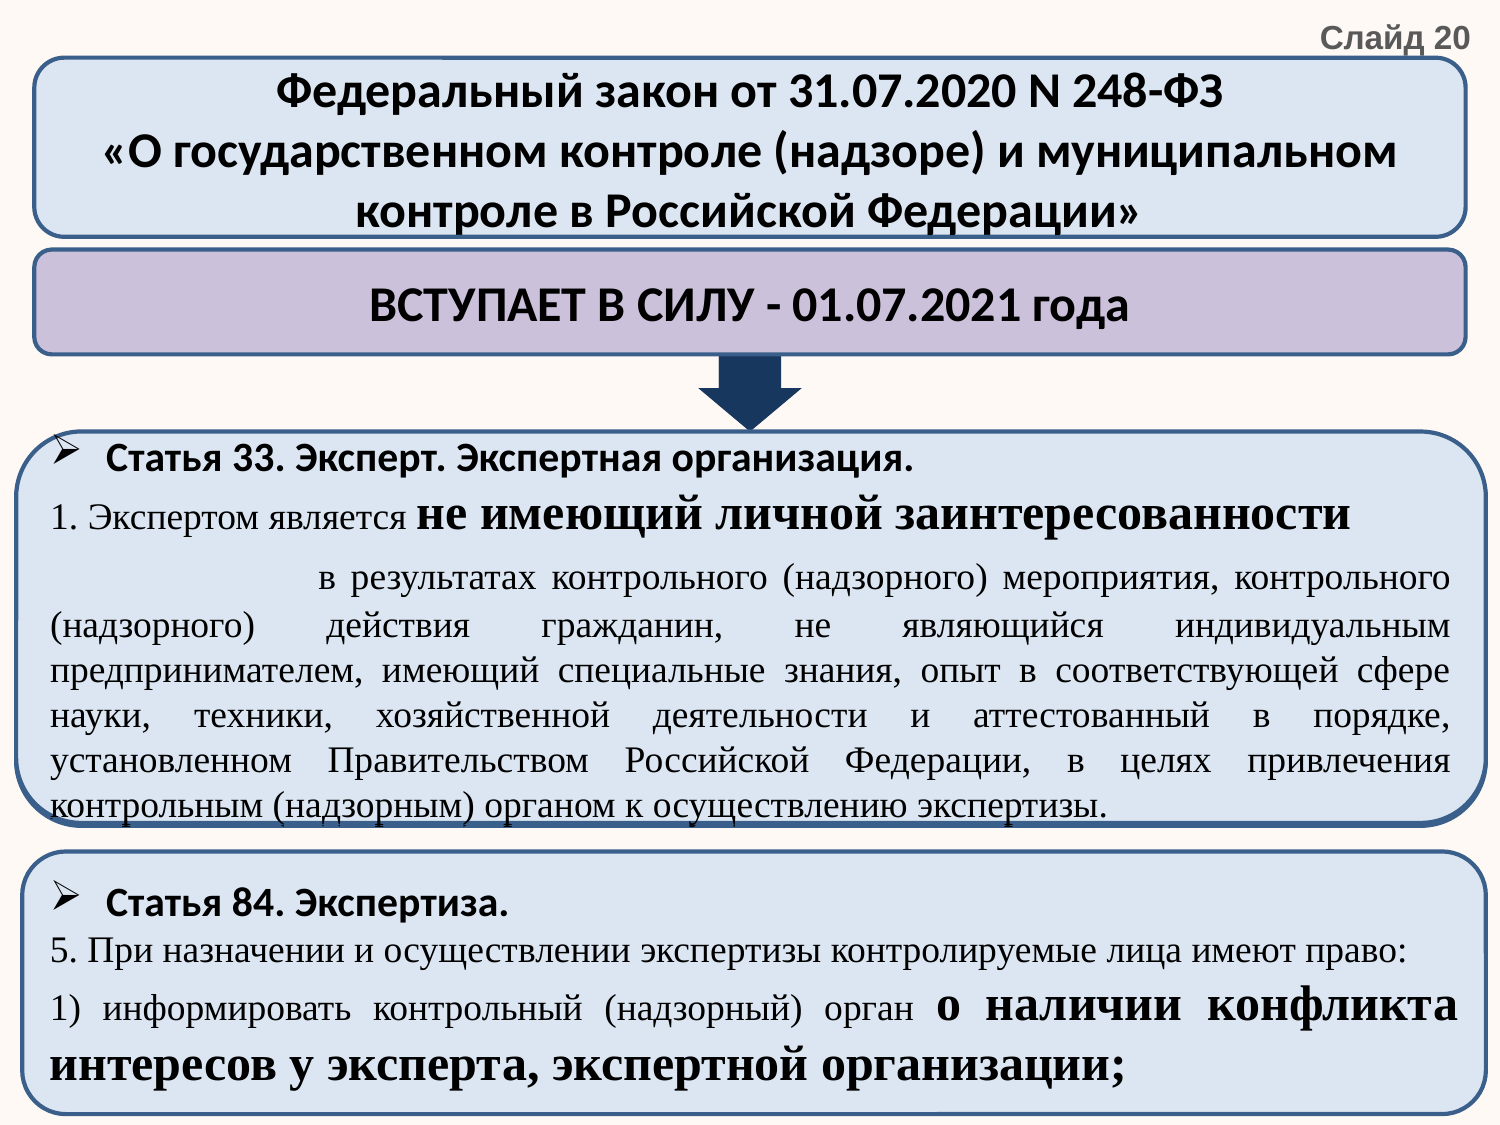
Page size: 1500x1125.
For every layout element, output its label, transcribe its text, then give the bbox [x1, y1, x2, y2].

text_box Слайд 20 [1288, 9, 1486, 64]
text_box Статья 33. Эксперт. Экспертная организация. 1. Экспертом является не имеющий личной заинтересованности в результатах контрольного (надзорного) мероприятия, контрольного (надзорного) действия гражданин, не являющийся индивидуальным предпринимателем, имеющий специальные знания, опыт в соответствующей сфере науки, техники, хозяйственной деятельности и аттестованный в порядке, установленном Правительством Российской Федерации, в целях привлечения контрольным (надзорным) органом к осуществлению экспертизы. [14, 429, 1488, 826]
text_box Статья 33. Эксперт. Экспертная организация. 1. Экспертом является не имеющий личной заинтересованности в результатах контрольного (надзорного) мероприятия, контрольного (надзорного) действия гражданин, не являющийся индивидуальным предпринимателем, имеющий специальные знания, опыт в соответствующей сфере науки, техники, хозяйственной деятельности и аттестованный в порядке, установленном Правительством Российской Федерации, в целях привлечения контрольным (надзорным) органом к осуществлению экспертизы. [16, 778, 1486, 828]
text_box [698, 344, 802, 432]
text_box ВСТУПАЕТ В СИЛУ - 01.07.2021 года [32, 247, 1468, 357]
text_box Федеральный закон от 31.07.2020 N 248-ФЗ «О государственном контроле (надзоре) и муниципальном контроле в Российской Федерации» [32, 55, 1468, 239]
text_box Статья 84. Экспертиза. 5. При назначении и осуществлении экспертизы контролируемые лица имеют право: 1) информировать контрольный (надзорный) орган о наличии конфликта интересов у эксперта, экспертной организации; [20, 849, 1488, 1117]
